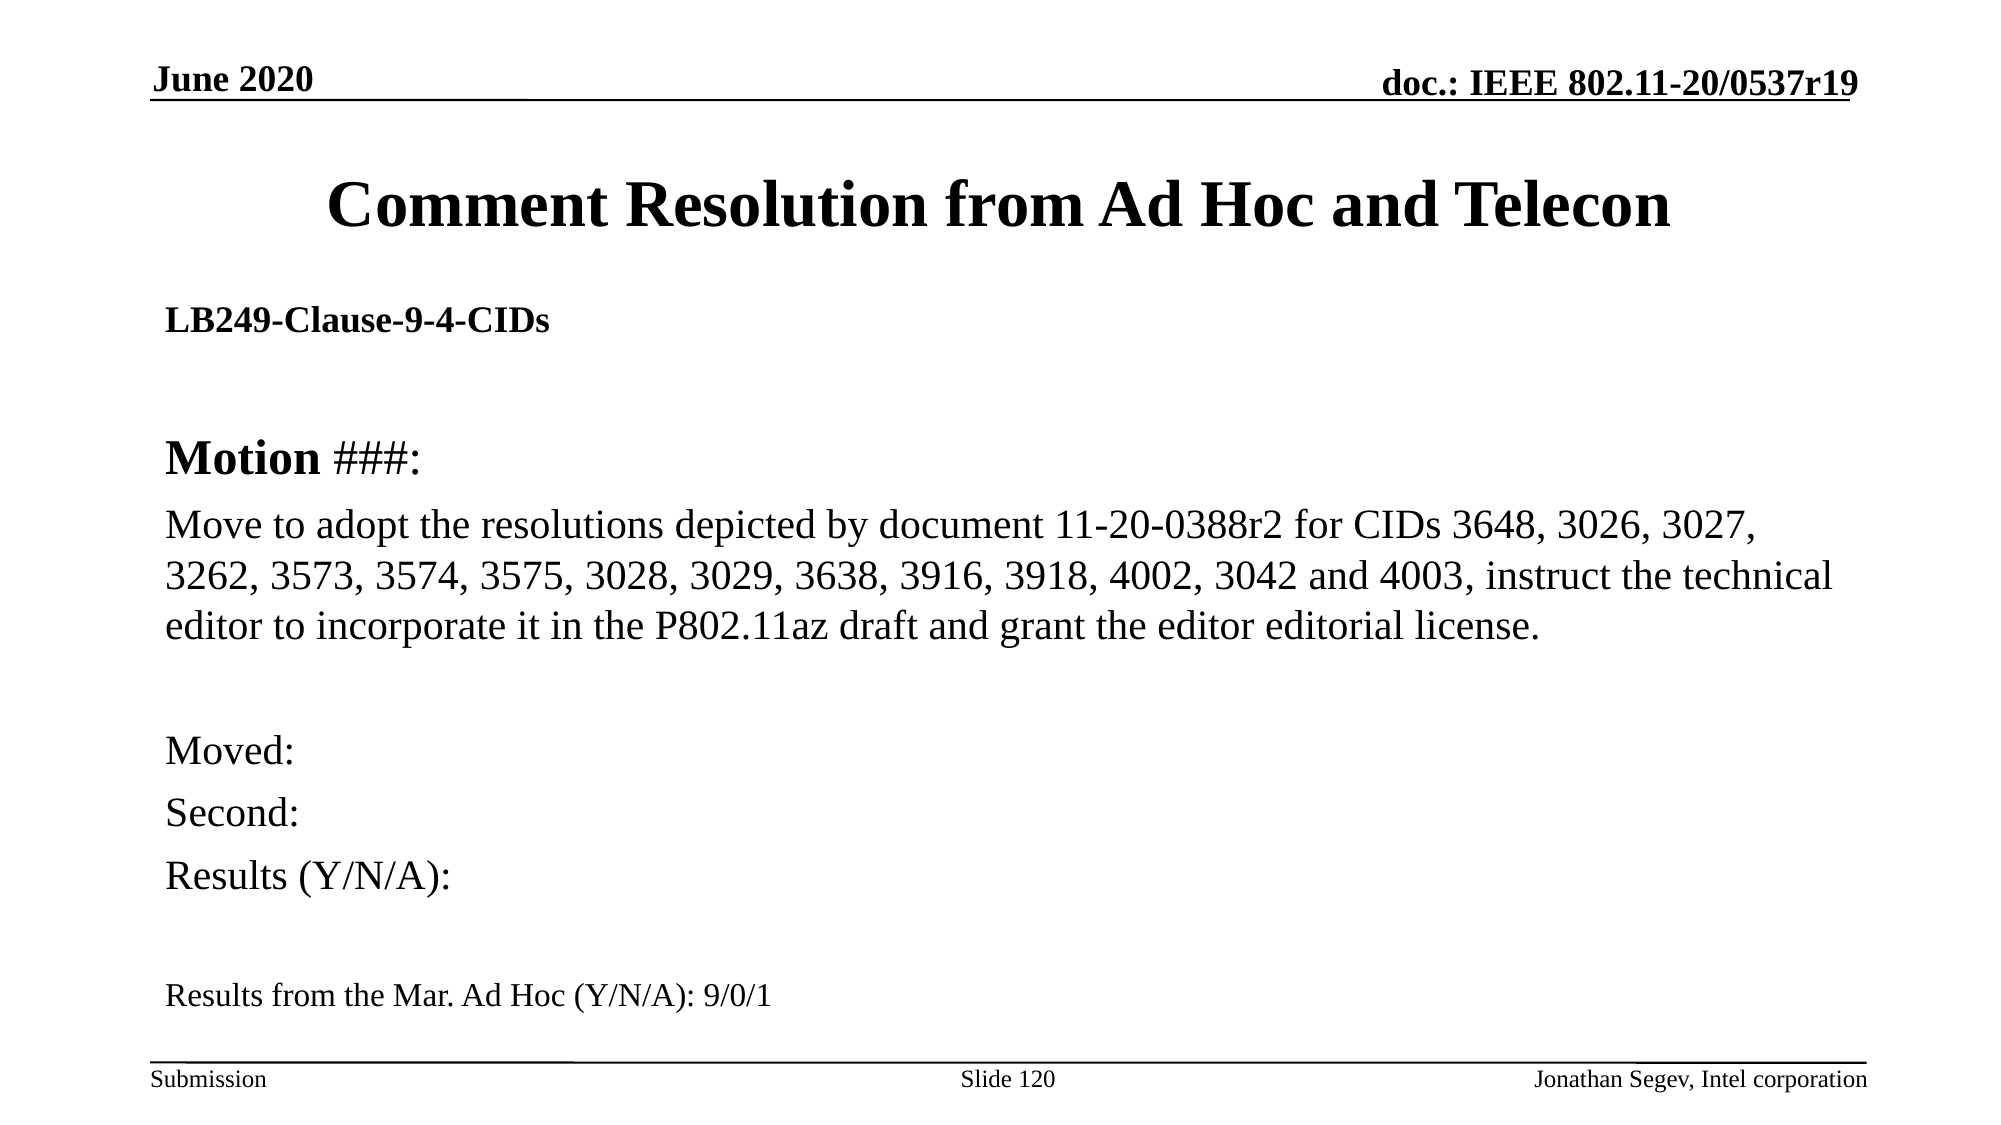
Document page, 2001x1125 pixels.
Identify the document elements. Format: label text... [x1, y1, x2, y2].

slide_number Slide 120 [950, 1061, 1067, 1123]
title Comment Resolution from Ad Hoc and Telecon [149, 112, 1850, 286]
footer Jonathan Segev, Intel corporation [1171, 1061, 1869, 1093]
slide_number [152, 54, 563, 100]
list LB249-Clause-9-4-CIDs Motion ###: Move to adopt the resolutions depicted by document 11-20-0388r2 for CIDs 3648, 3026, 3027, 3262, 3573, 3574, 3575, 3028, 3029, 3638, 3916, 3918, 4002, 3042 and 4003, instruct the technical editor to incorporate it in the P802.11az draft and grant the editor editorial license. Moved: Second: Results (Y/N/A): Results from the Mar. Ad Hoc (Y/N/A): 9/0/1 [149, 286, 1850, 1000]
